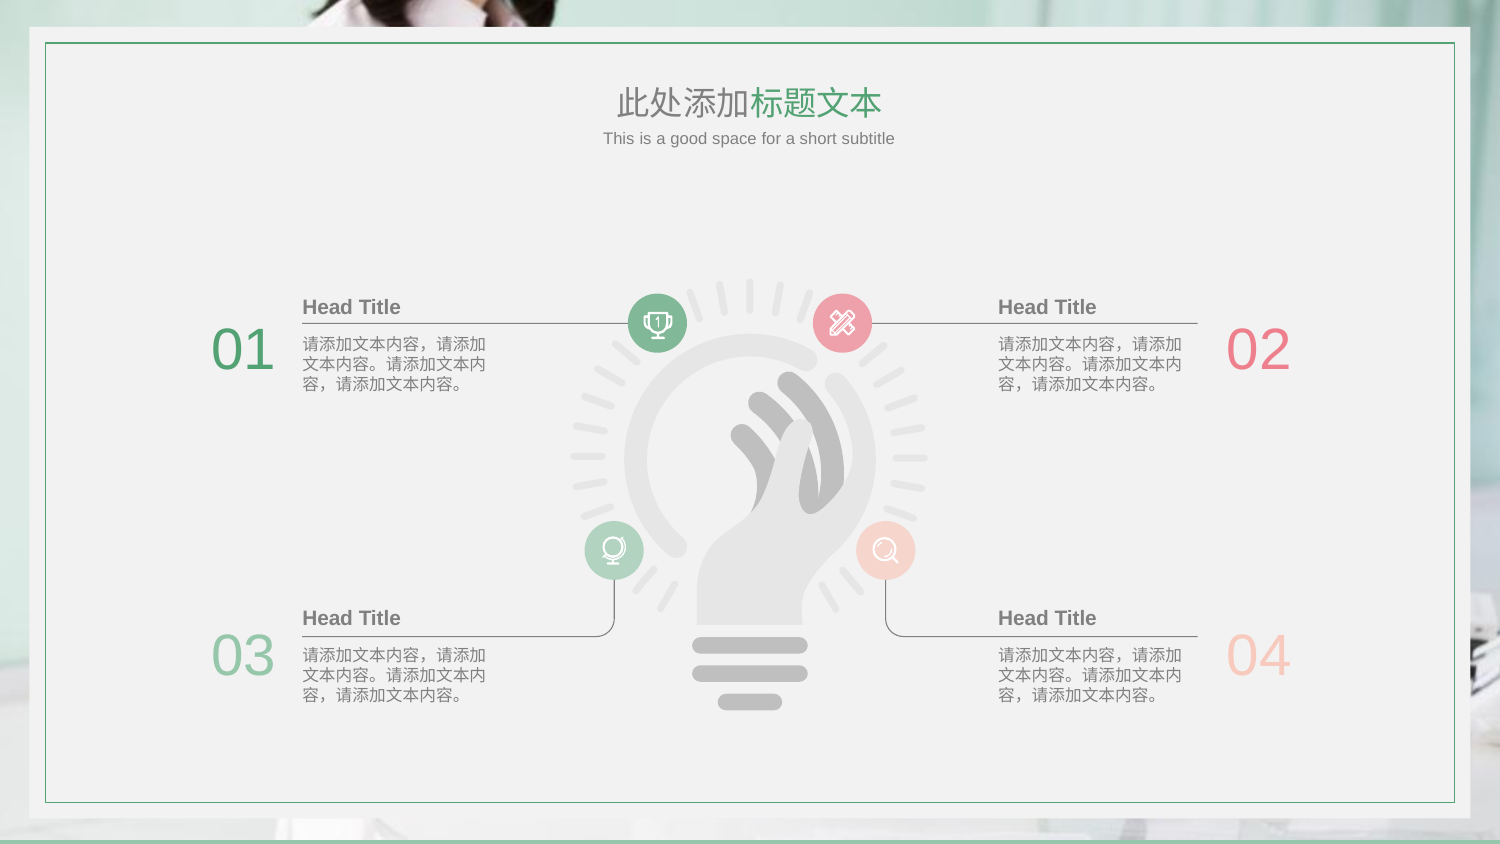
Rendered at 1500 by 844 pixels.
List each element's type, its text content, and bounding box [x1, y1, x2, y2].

text_box Head Title [998, 604, 1198, 630]
text_box 请添加文本内容，请添加文本内容。请添加文本内容，请添加文本内容。 [998, 644, 1198, 705]
text_box 请添加文本内容，请添加文本内容。请添加文本内容，请添加文本内容。 [302, 333, 502, 414]
text_box 01 [189, 303, 298, 389]
picture [0, 0, 1500, 840]
text_box 04 [1205, 609, 1314, 695]
text_box 03 [189, 609, 298, 695]
text_box 请添加文本内容，请添加文本内容。请添加文本内容，请添加文本内容。 [302, 644, 502, 705]
text_box Head Title [302, 604, 502, 630]
text_box [302, 588, 565, 637]
text_box [933, 588, 1198, 637]
text_box 02 [1205, 303, 1314, 389]
text_box Head Title [998, 293, 1198, 319]
text_box Head Title [302, 293, 502, 319]
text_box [570, 278, 928, 711]
text_box 此处添加标题文本 [602, 74, 898, 120]
text_box This is a good space for a short subtitle [588, 120, 911, 155]
text_box 请添加文本内容，请添加文本内容。请添加文本内容，请添加文本内容。 [998, 333, 1198, 394]
